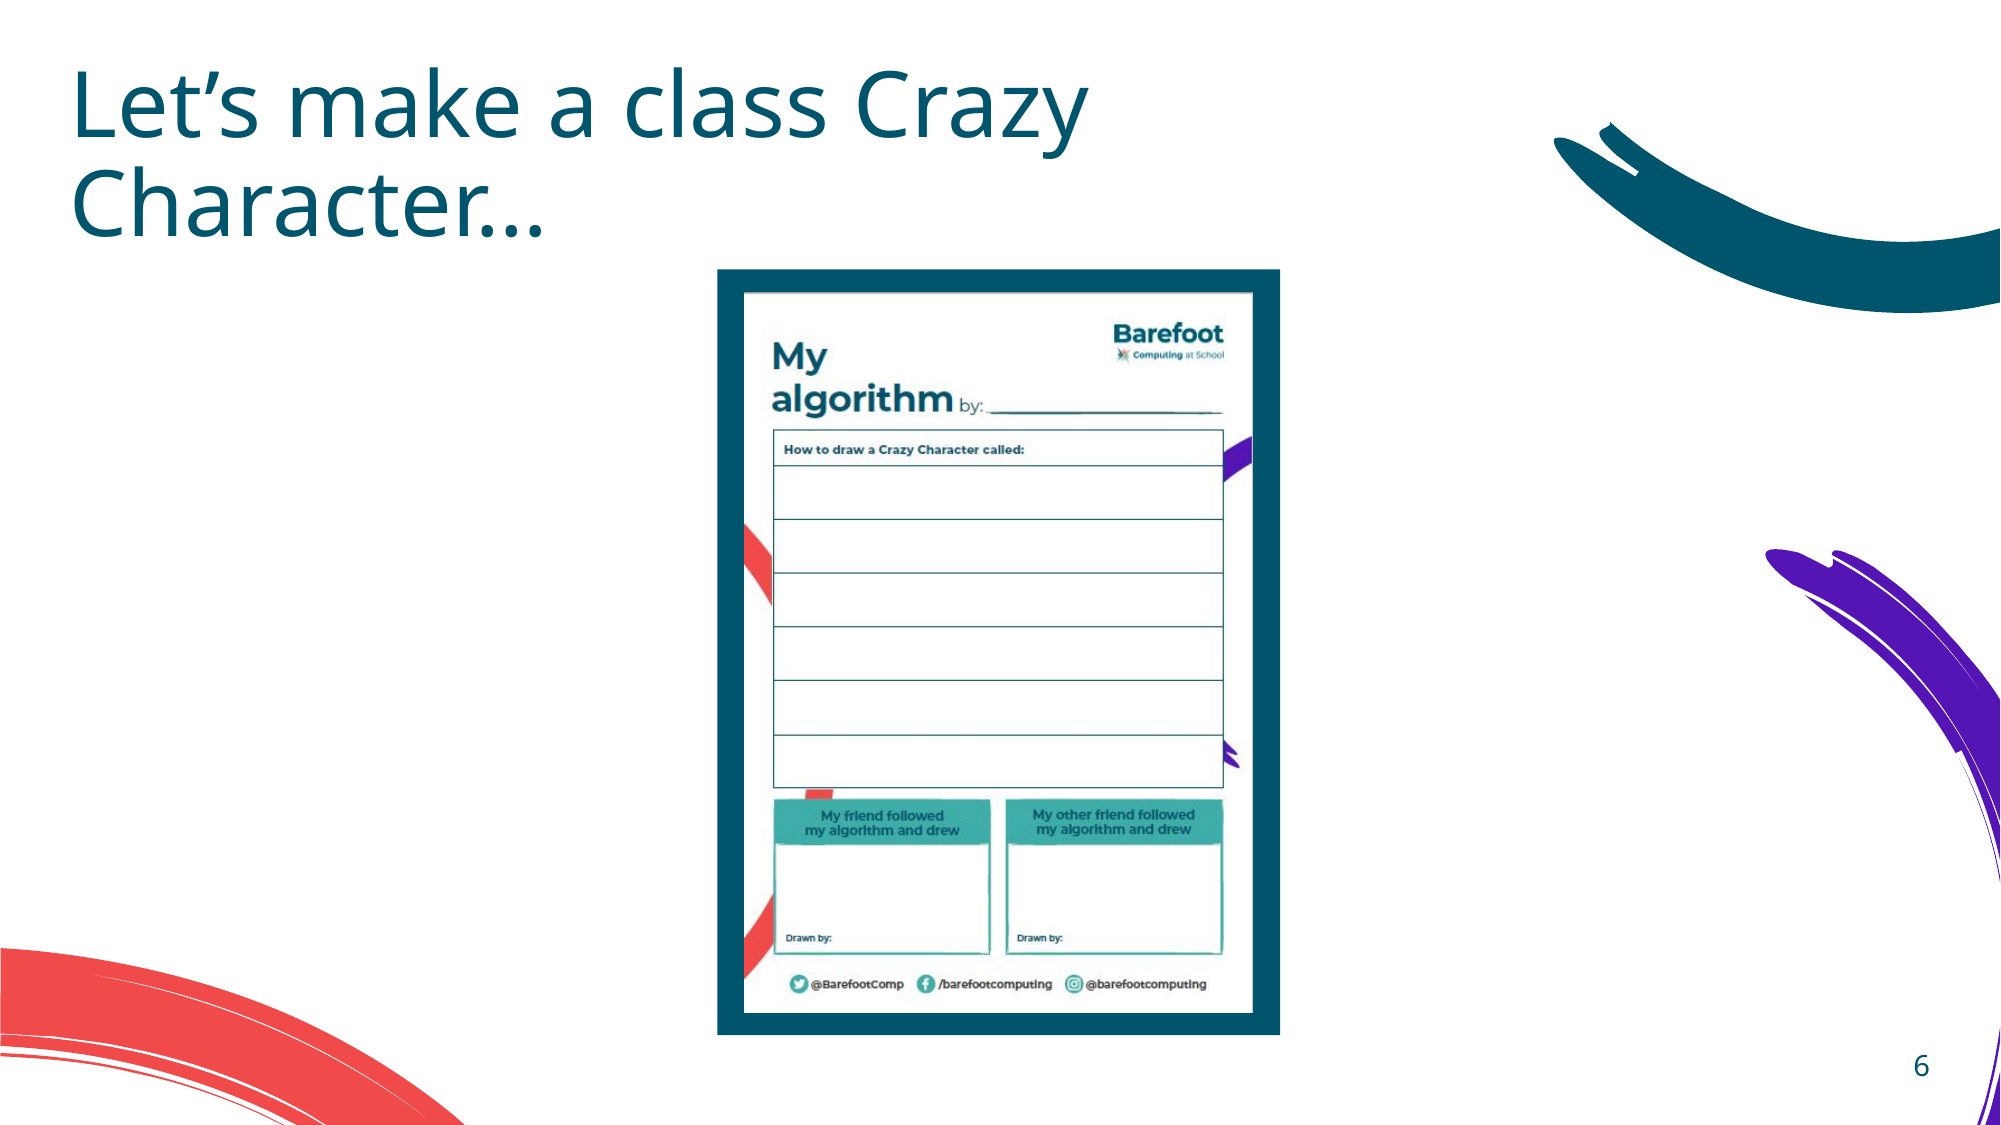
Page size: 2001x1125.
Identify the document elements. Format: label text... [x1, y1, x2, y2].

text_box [717, 269, 1281, 1036]
title Let’s make a class Crazy Character… [55, 50, 1828, 279]
slide_number 6 [1673, 1037, 1945, 1097]
